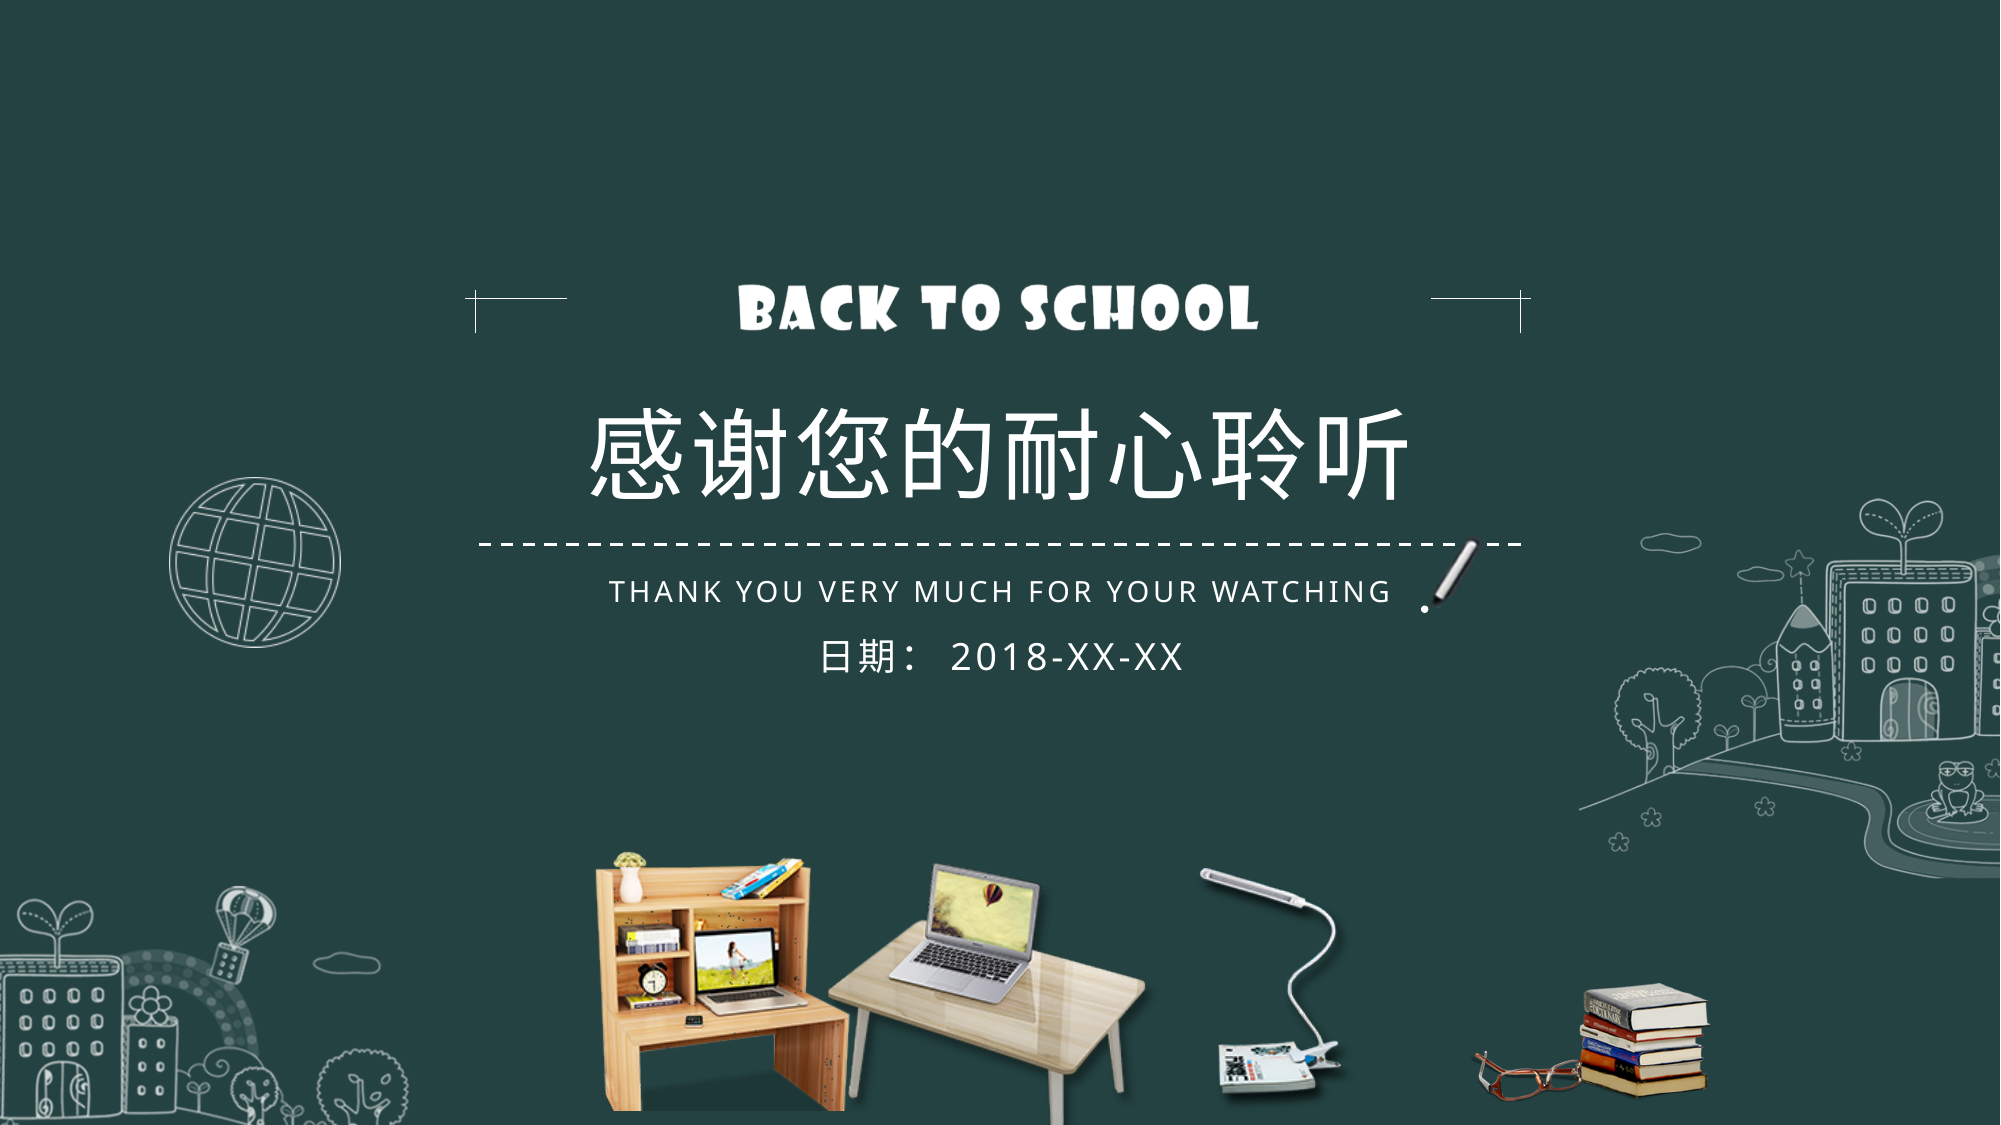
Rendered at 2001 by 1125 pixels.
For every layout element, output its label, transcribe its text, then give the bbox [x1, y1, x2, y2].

text_box 感谢您的耐心聆听 [447, 384, 1553, 520]
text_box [1415, 541, 1493, 613]
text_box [464, 253, 1532, 377]
text_box THANK YOU VERY MUCH FOR YOUR WATCHING [447, 566, 1553, 616]
text_box 日期：2018-XX-XX [778, 625, 1222, 686]
picture [0, 0, 2000, 1125]
